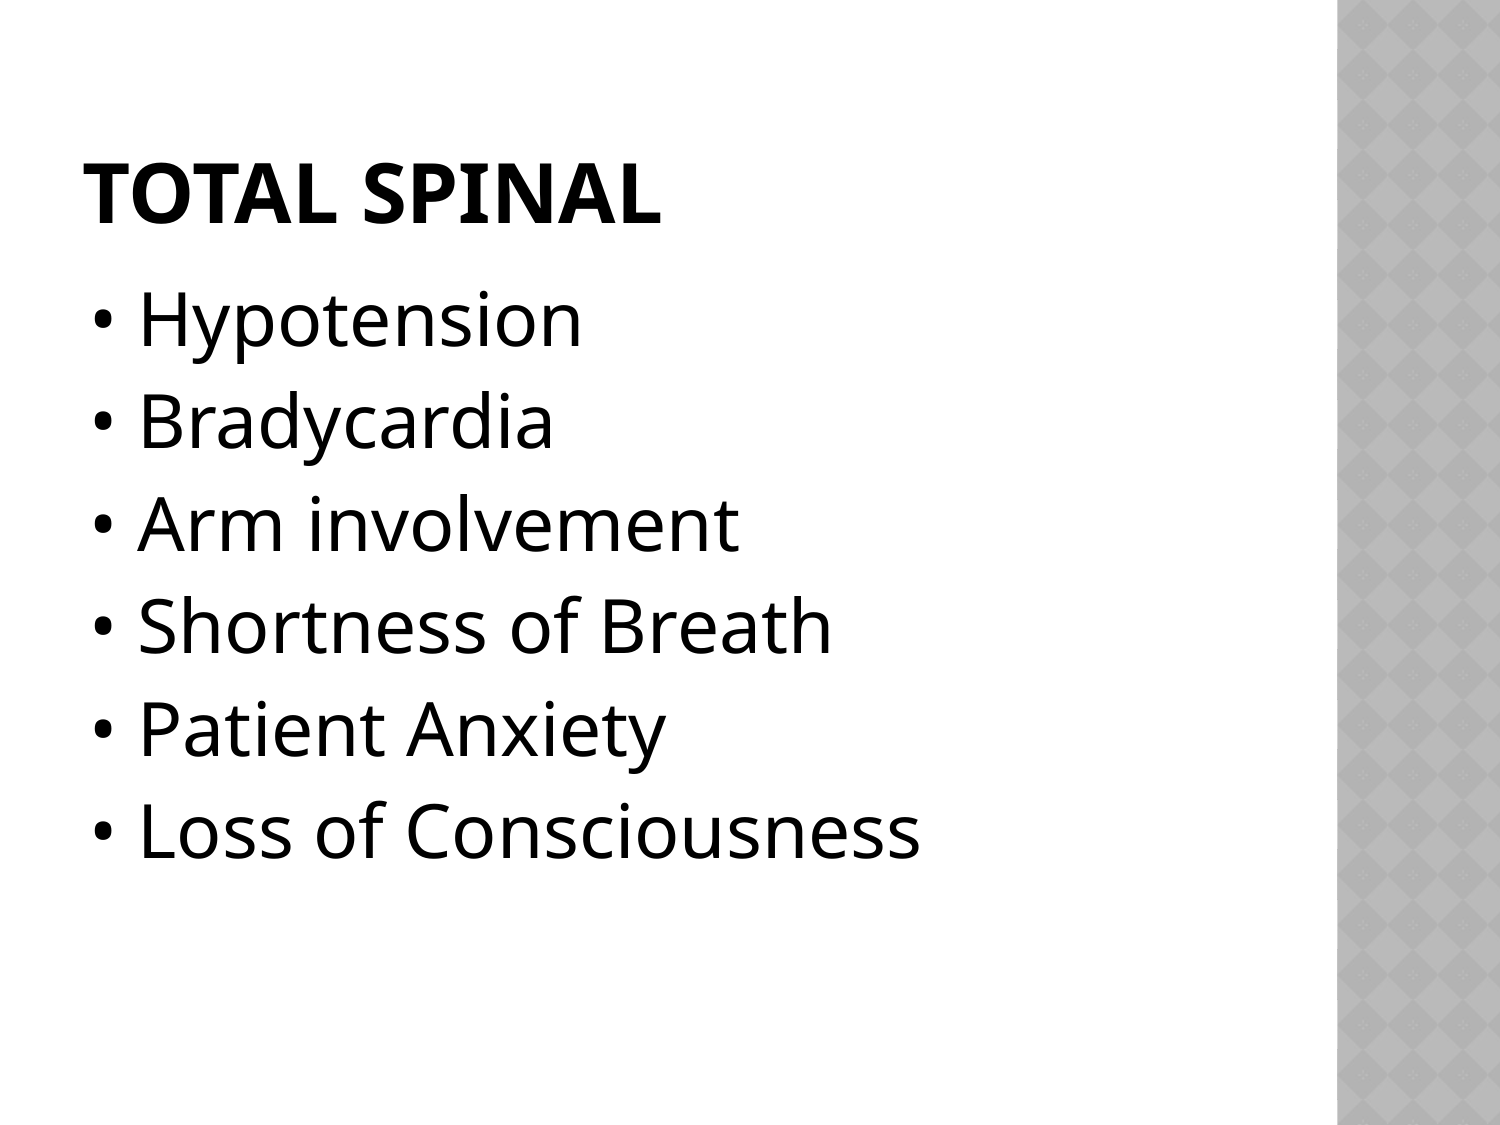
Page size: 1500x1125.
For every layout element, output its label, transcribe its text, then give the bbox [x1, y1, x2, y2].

list • Hypotension • Bradycardia • Arm involvement • Shortness of Breath • Patient Anxiety • Loss of Consciousness [75, 264, 1263, 1059]
title Total Spinal [75, 52, 1263, 240]
